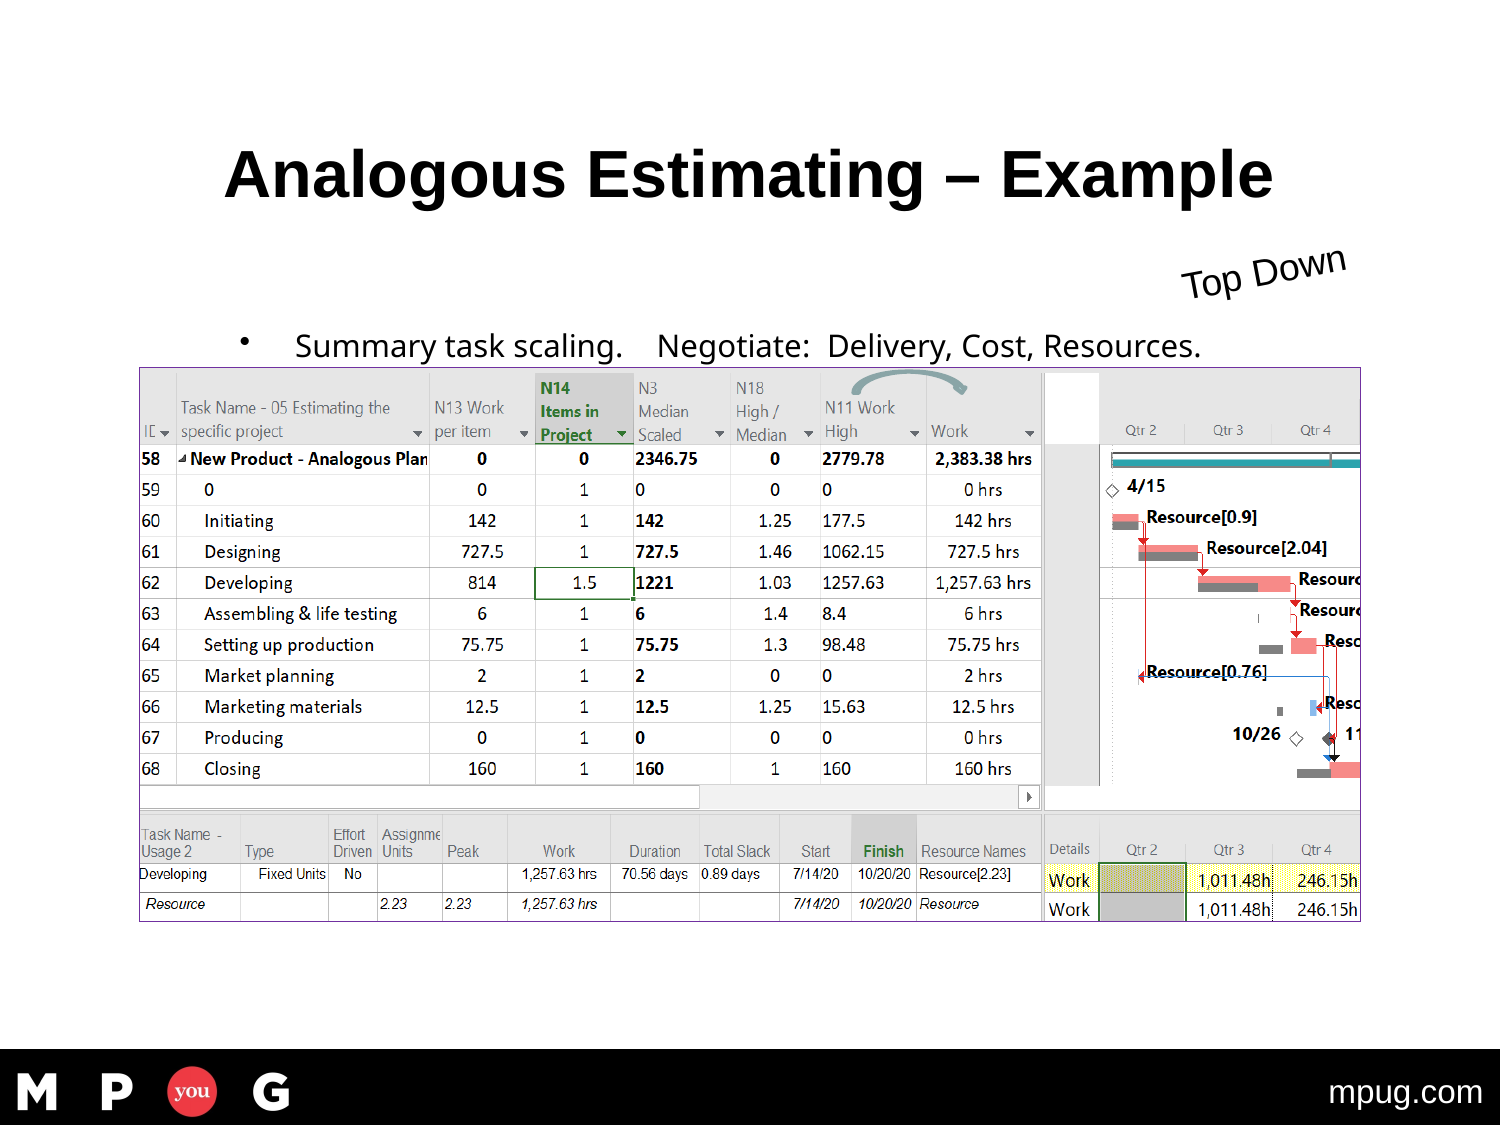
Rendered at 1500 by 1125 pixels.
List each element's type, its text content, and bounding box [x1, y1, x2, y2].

text_box Top Down [1162, 214, 1408, 319]
picture [15, 1065, 291, 1119]
picture [139, 367, 1361, 922]
text_box Analogous Estimating – Example [208, 123, 1294, 218]
list Summary task scaling. Negotiate: Delivery, Cost, Resources. [224, 319, 1276, 366]
